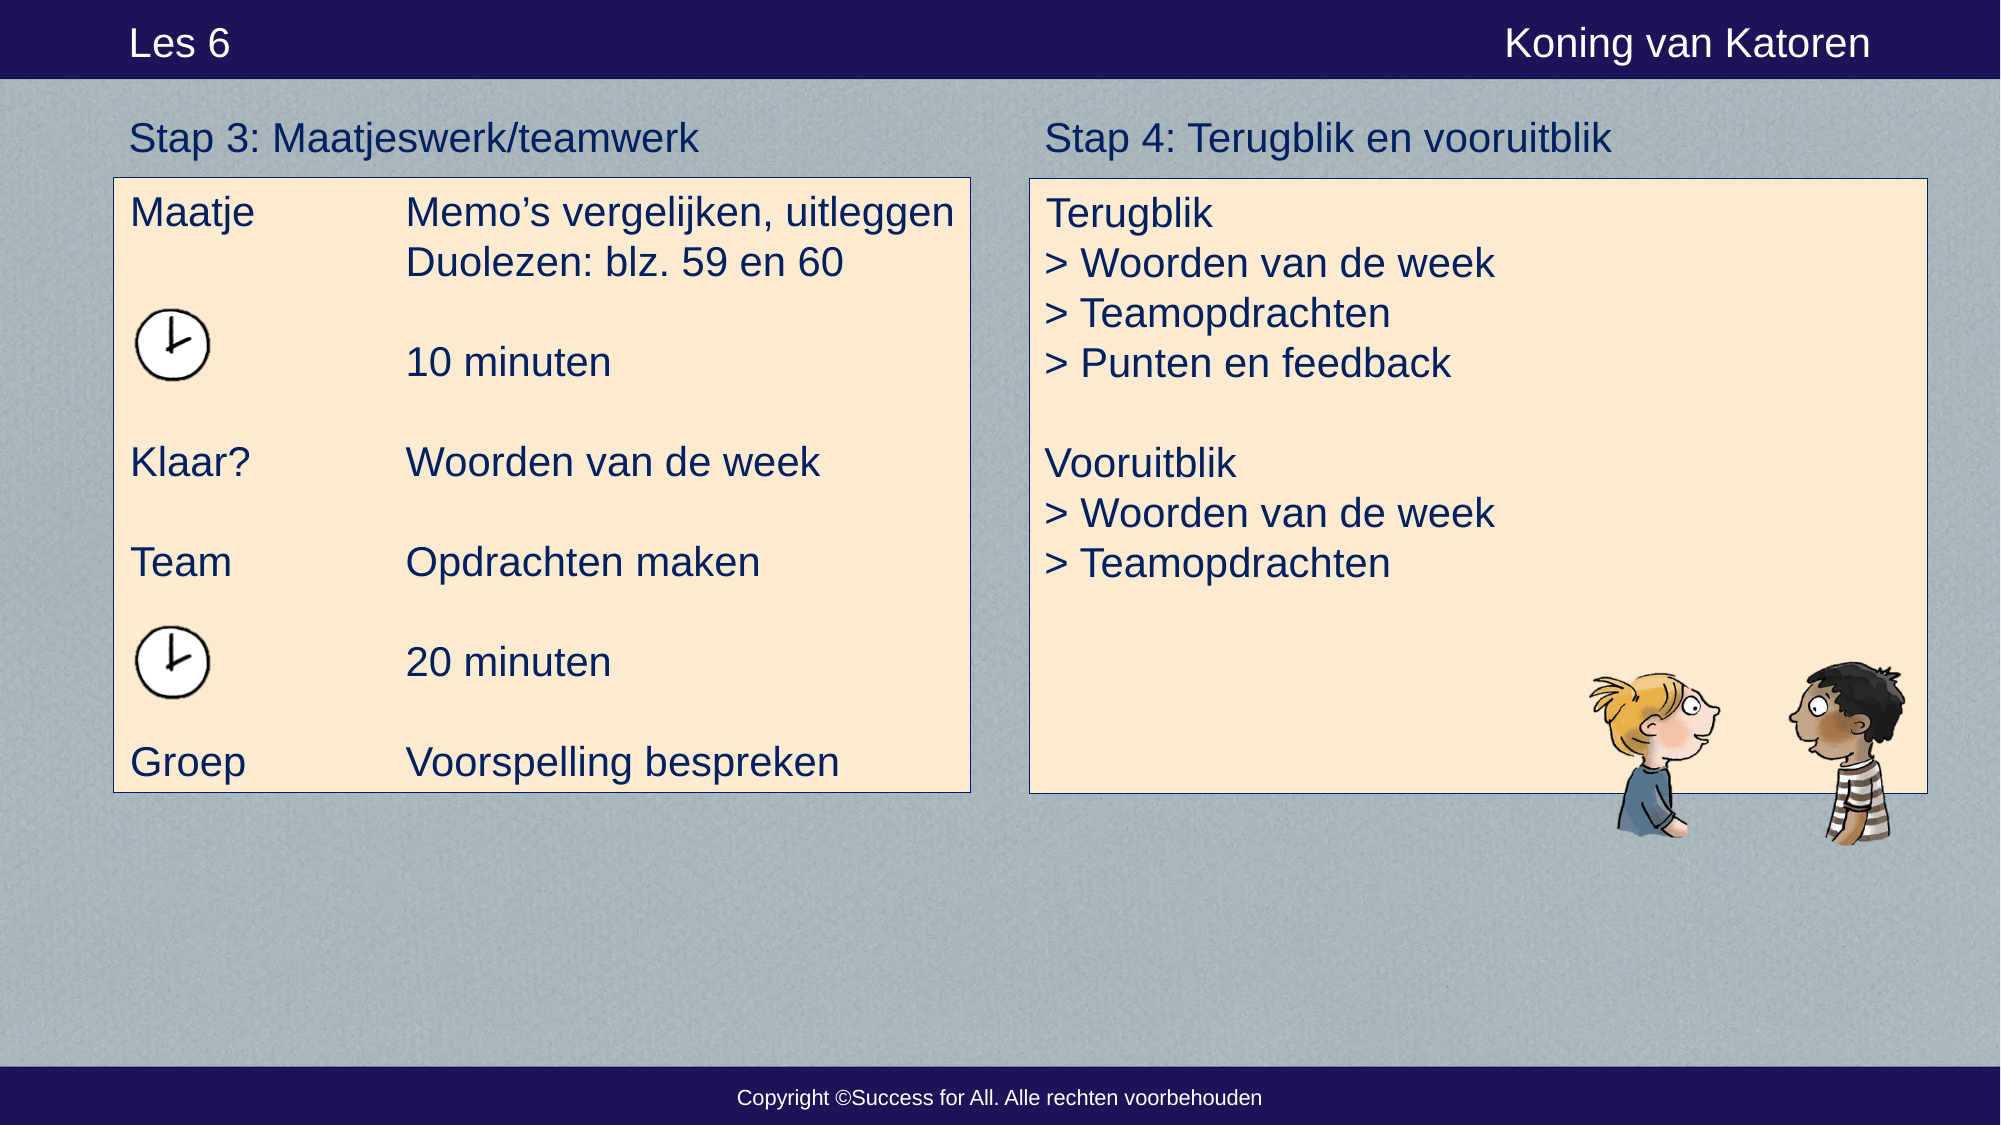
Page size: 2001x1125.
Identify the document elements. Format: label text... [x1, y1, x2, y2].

text_box Stap 4: Terugblik en vooruitblik [1029, 103, 1822, 169]
text_box Les 6 [114, 8, 354, 73]
text_box Maatje Memo’s vergelijken, uitleggen Duolezen: blz. 59 en 60 10 minuten Klaar? Woorden van de week Team Opdrachten maken 20 minuten Groep Voorspelling bespreken [113, 177, 971, 793]
text_box Koning van Katoren [999, 8, 1886, 73]
text_box Terugblik > Woorden van de week > Teamopdrachten > Punten en feedback Vooruitblik > Woorden van de week > Teamopdrachten [1029, 178, 1928, 794]
picture [0, 0, 2001, 1125]
text_box Copyright ©Success for All. Alle rechten voorbehouden [0, 1076, 2000, 1125]
text_box Stap 3: Maatjeswerk/teamwerk [114, 103, 907, 169]
